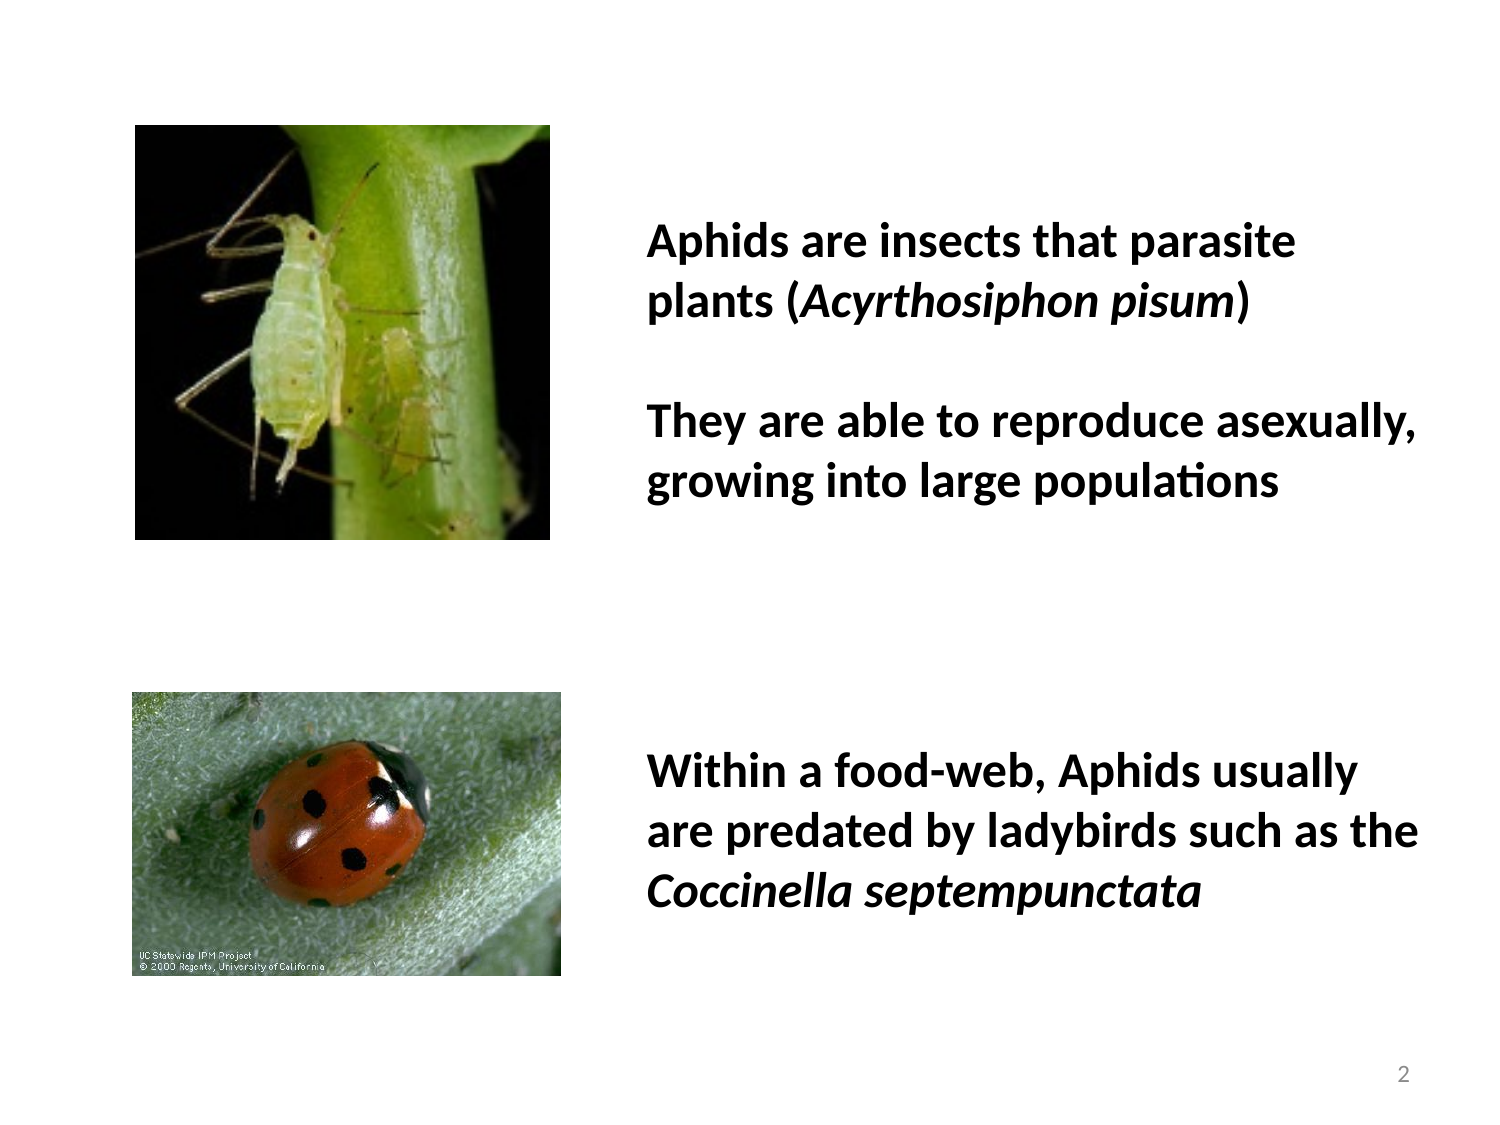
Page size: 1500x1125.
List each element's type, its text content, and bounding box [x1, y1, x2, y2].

picture [134, 125, 550, 540]
picture [132, 692, 562, 977]
slide_number 2 [1074, 1042, 1425, 1103]
text_box Aphids are insects that parasite plants (Acyrthosiphon pisum) They are able to reproduce asexually, growing into large populations Within a food-web, Aphids usually are predated by ladybirds such as the Coccinella septempunctata [631, 199, 1436, 925]
